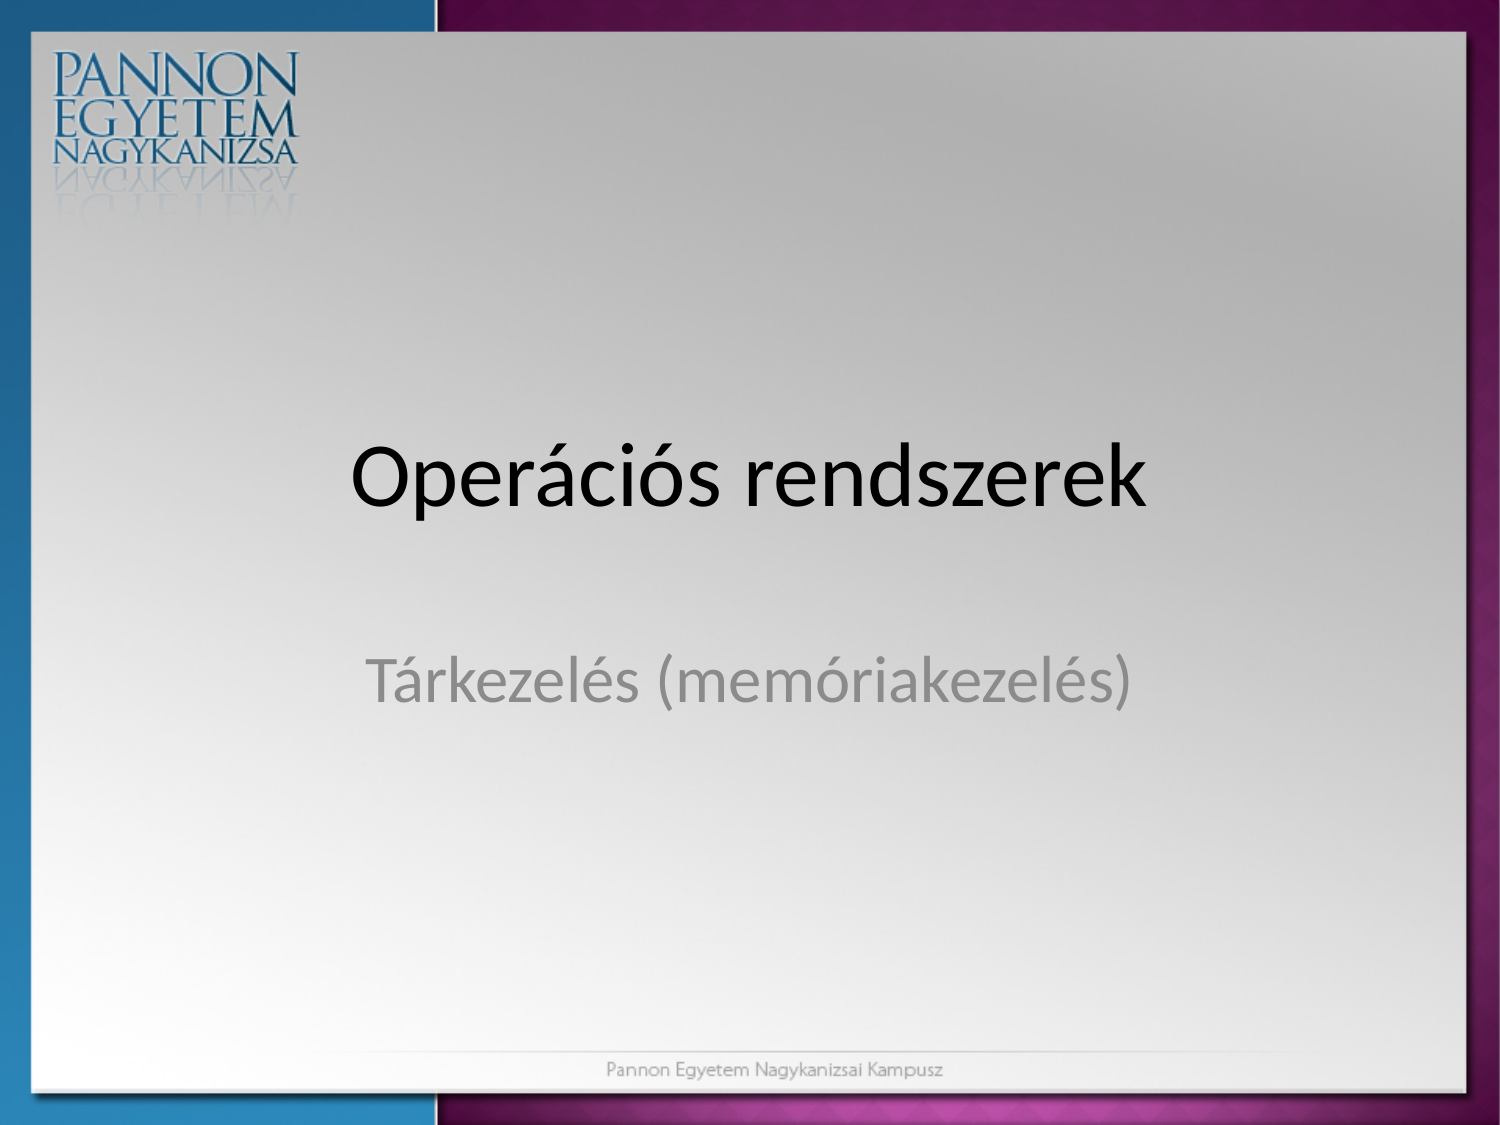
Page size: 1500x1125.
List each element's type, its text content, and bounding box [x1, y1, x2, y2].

title Operációs rendszerek [112, 349, 1388, 591]
subtitle Tárkezelés (memóriakezelés) [225, 637, 1275, 925]
picture [0, 0, 1500, 1125]
